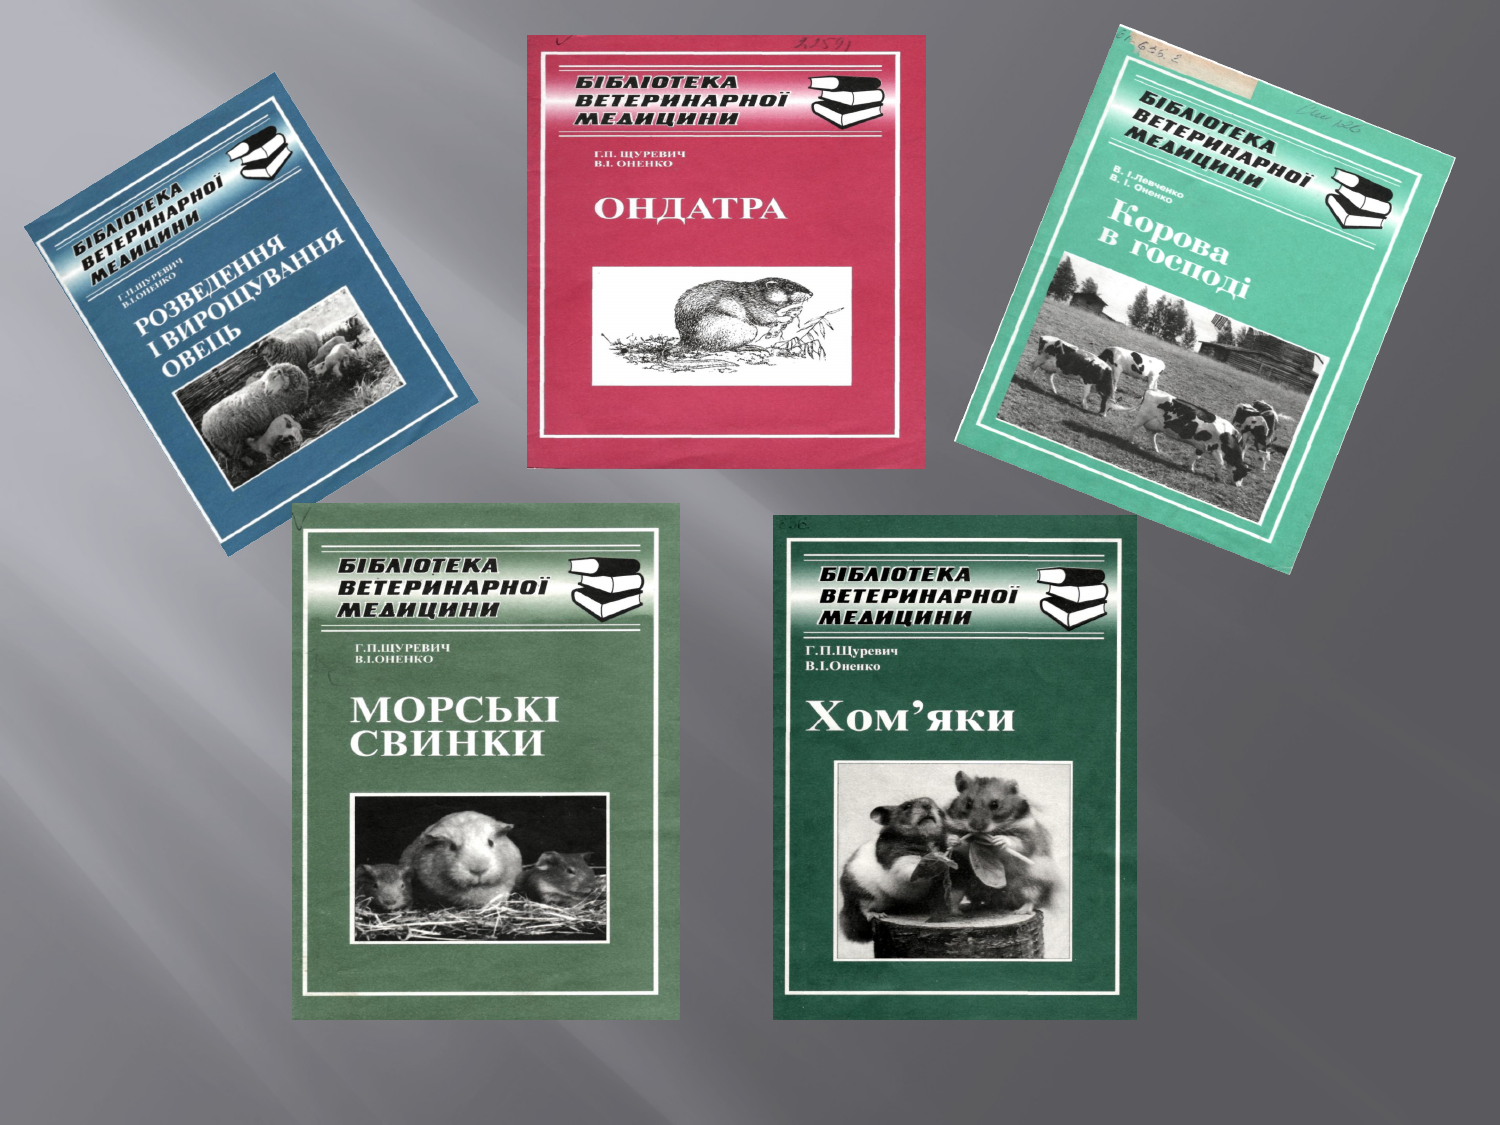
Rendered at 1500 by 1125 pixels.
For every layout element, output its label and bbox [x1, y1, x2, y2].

picture [24, 72, 680, 1020]
picture [527, 34, 927, 469]
picture [773, 24, 1455, 1020]
